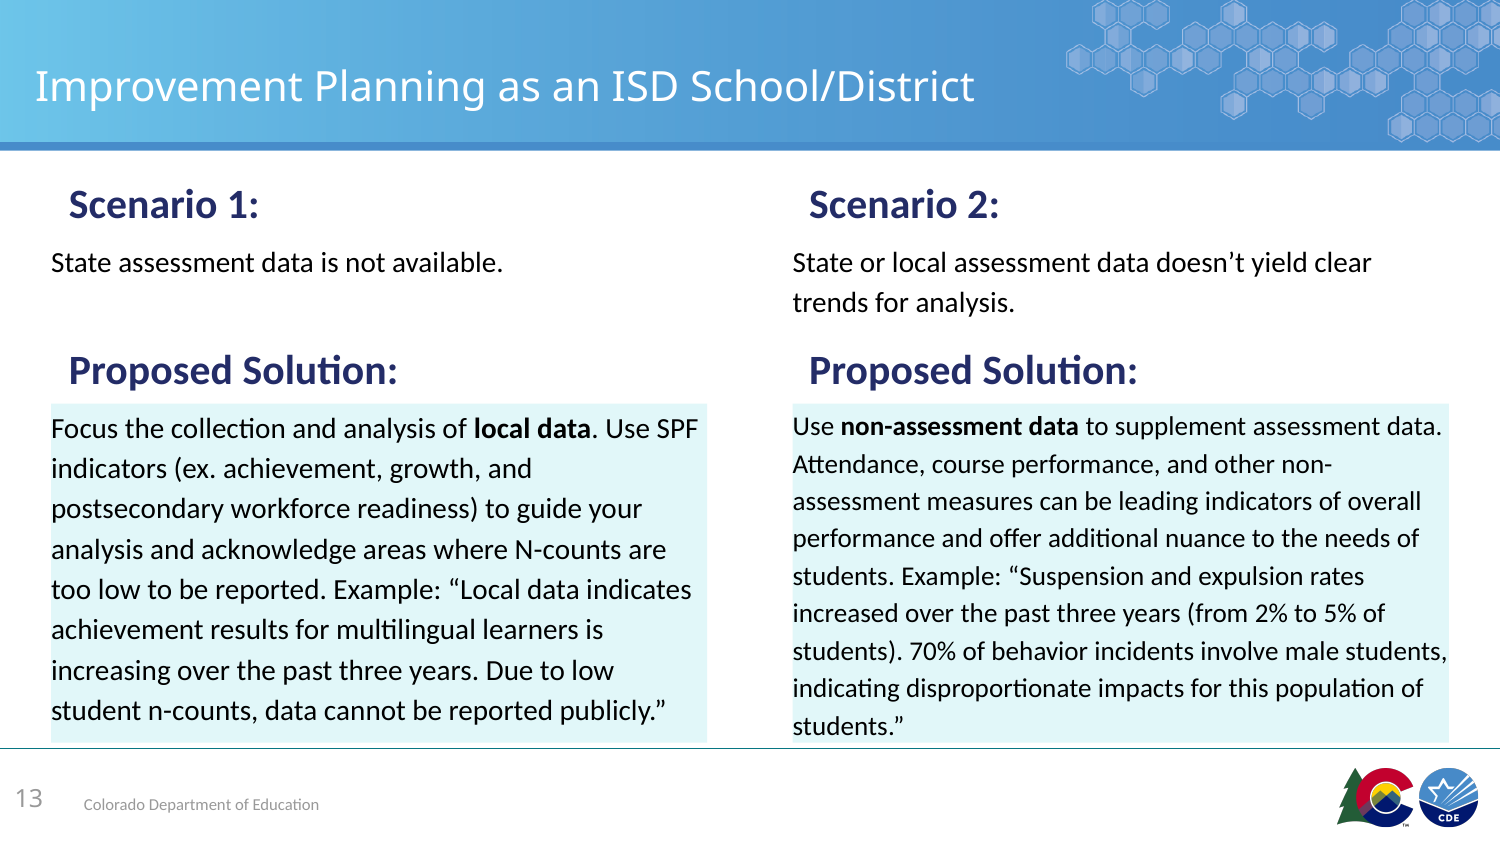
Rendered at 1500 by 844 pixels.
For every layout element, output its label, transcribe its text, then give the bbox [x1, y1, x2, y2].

title Scenario 1: [54, 171, 708, 233]
title Proposed Solution: [794, 337, 1448, 399]
title Scenario 2: [794, 171, 1448, 233]
picture [0, 0, 1500, 151]
list Focus the collection and analysis of local data. Use SPF indicators (ex. achievement, growth, and postsecondary workforce readiness) to guide your analysis and acknowledge areas where N-counts are too low to be reported. Example: “Local data indicates achievement results for multilingual learners is increasing over the past three years. Due to low student n-counts, data cannot be reported publicly.” [51, 403, 708, 743]
list State or local assessment data doesn’t yield clear trends for analysis. [792, 237, 1449, 340]
list State assessment data is not available. [51, 237, 708, 316]
slide_number 13 [14, 767, 105, 832]
picture [1336, 767, 1479, 828]
list Use non-assessment data to supplement assessment data. Attendance, course performance, and other non-assessment measures can be leading indicators of overall performance and offer additional nuance to the needs of students. Example: “Suspension and expulsion rates increased over the past three years (from 2% to 5% of students). 70% of behavior incidents involve male students, indicating disproportionate impacts for this population of students.” [792, 403, 1449, 743]
title Improvement Planning as an ISD School/District [34, 37, 1433, 132]
title Proposed Solution: [54, 337, 708, 399]
